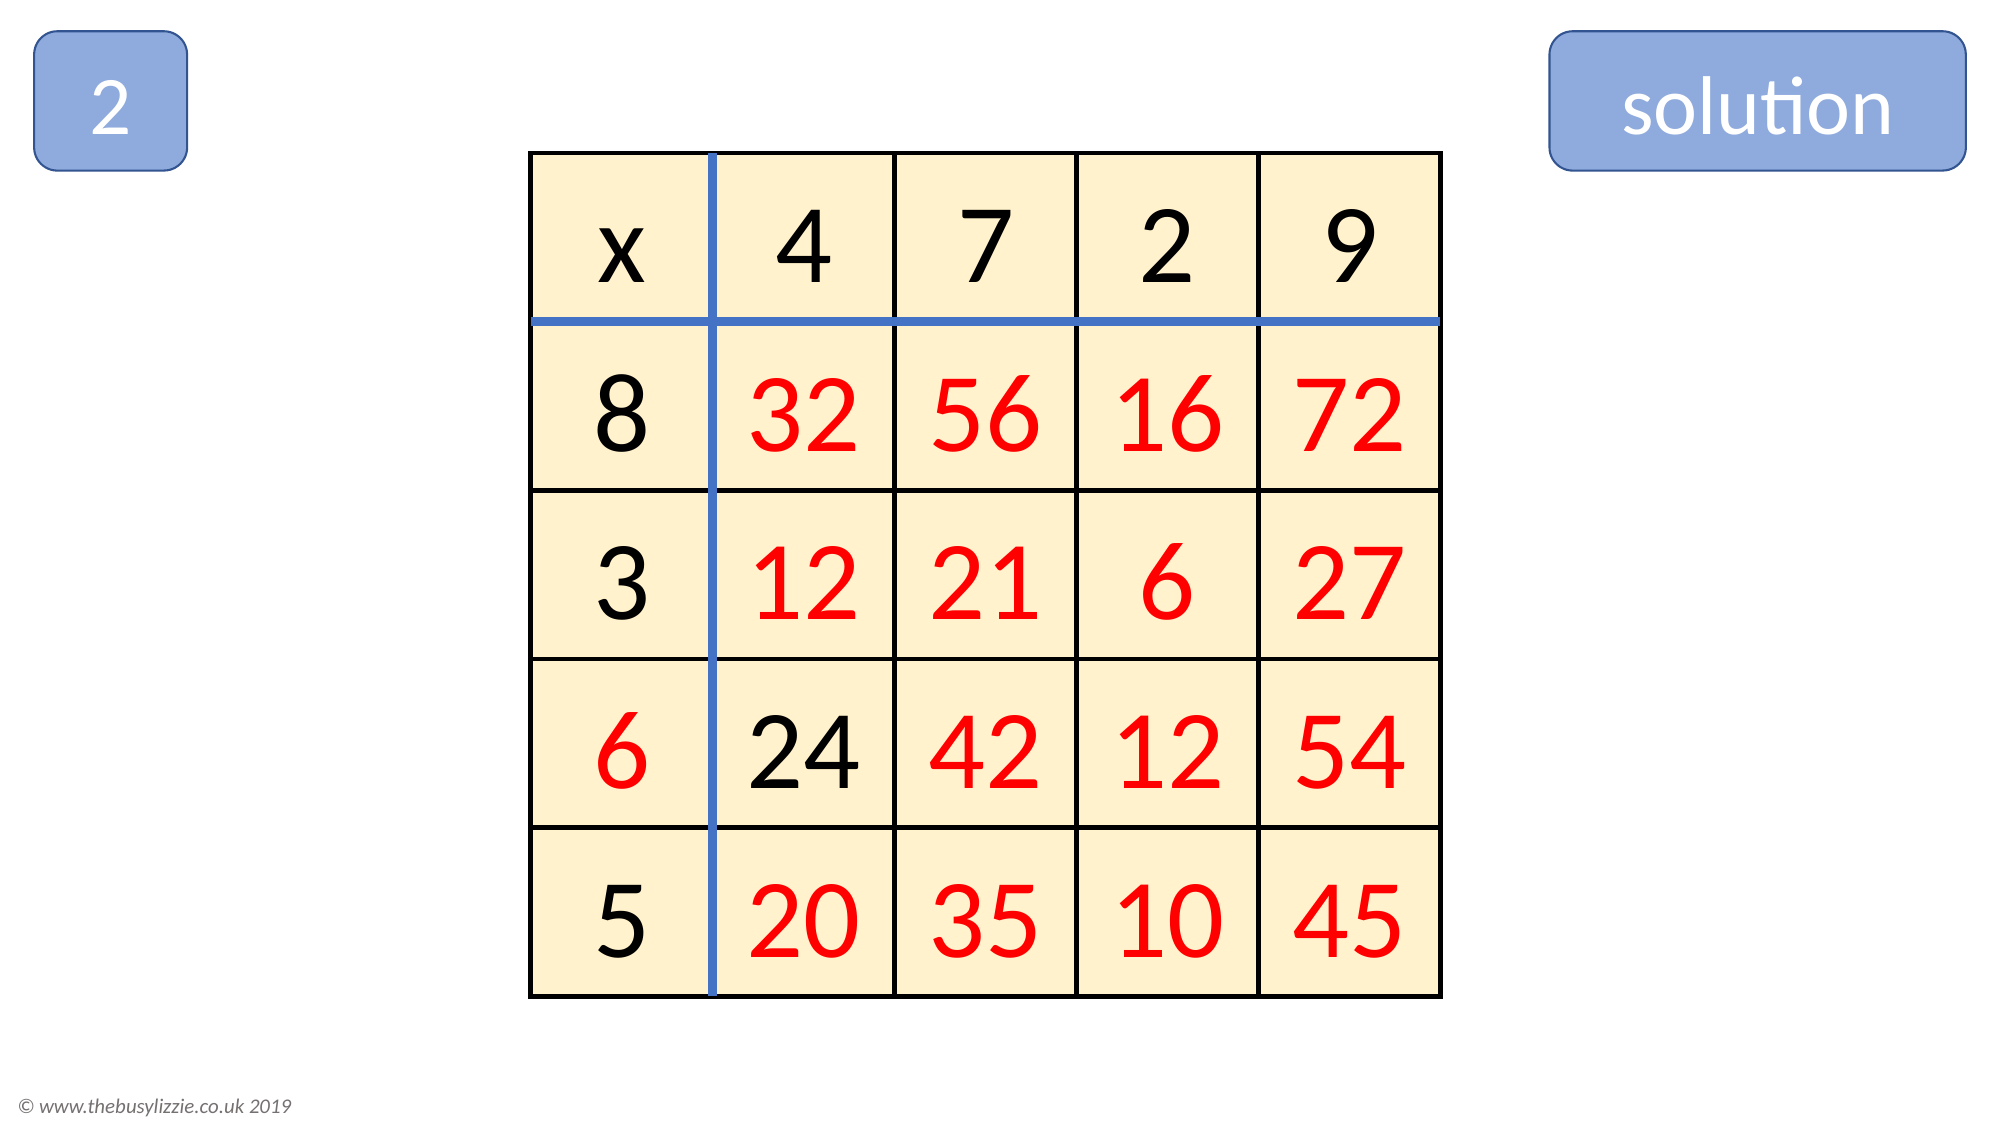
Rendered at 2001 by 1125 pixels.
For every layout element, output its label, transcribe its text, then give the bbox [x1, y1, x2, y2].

text_box © www.thebusylizzie.co.uk 2019 [2, 1085, 312, 1125]
text_box 2 [33, 30, 189, 172]
text_box solution [1548, 30, 1967, 172]
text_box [530, 152, 1441, 997]
